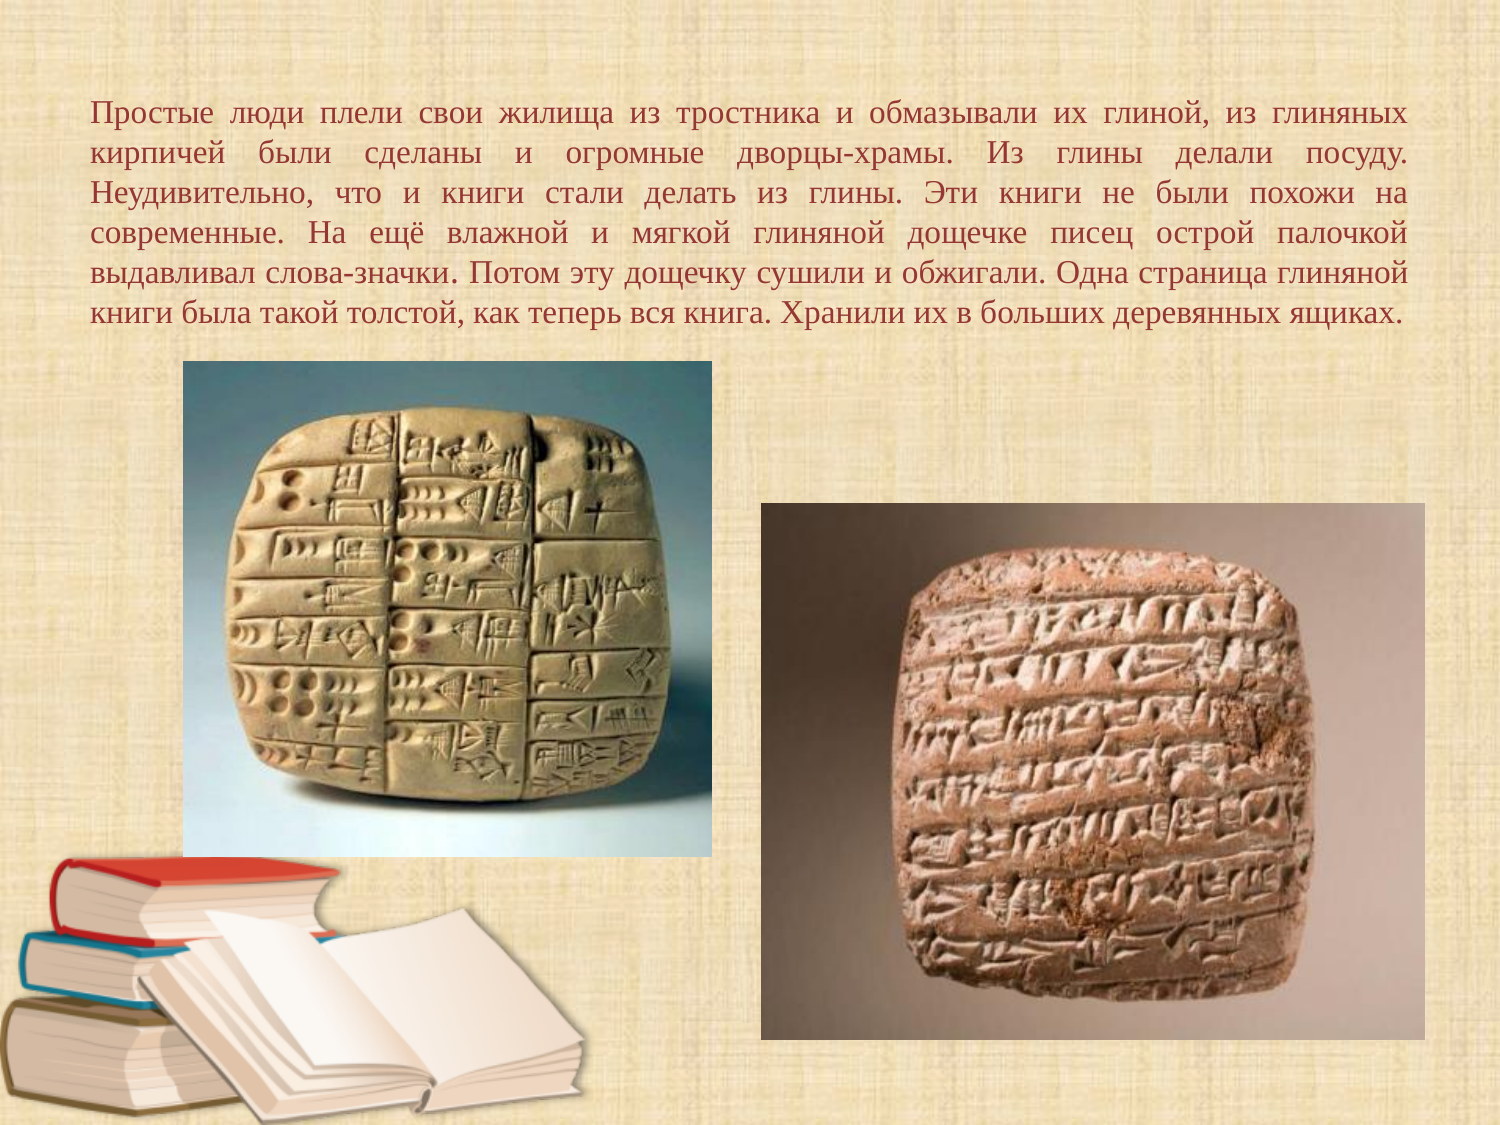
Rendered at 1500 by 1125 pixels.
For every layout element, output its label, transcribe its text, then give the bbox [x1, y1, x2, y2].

title Простые люди плели свои жилища из тростника и обмазывали их глиной, из глиняных кирпичей были сделаны и огромные дворцы-храмы. Из глины делали посуду. Неудивительно, что и книги стали делать из глины. Эти книги не были похожи на современные. На ещё влажной и мягкой глиняной дощечке писец острой палочкой выдавливал слова-значки. Потом эту дощечку сушили и обжигали. Одна страница глиняной книги была такой толстой, как теперь вся книга. Хранили их в больших деревянных ящиках. [75, 45, 1425, 256]
picture [0, 856, 585, 1125]
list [761, 503, 1425, 1040]
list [182, 361, 712, 858]
